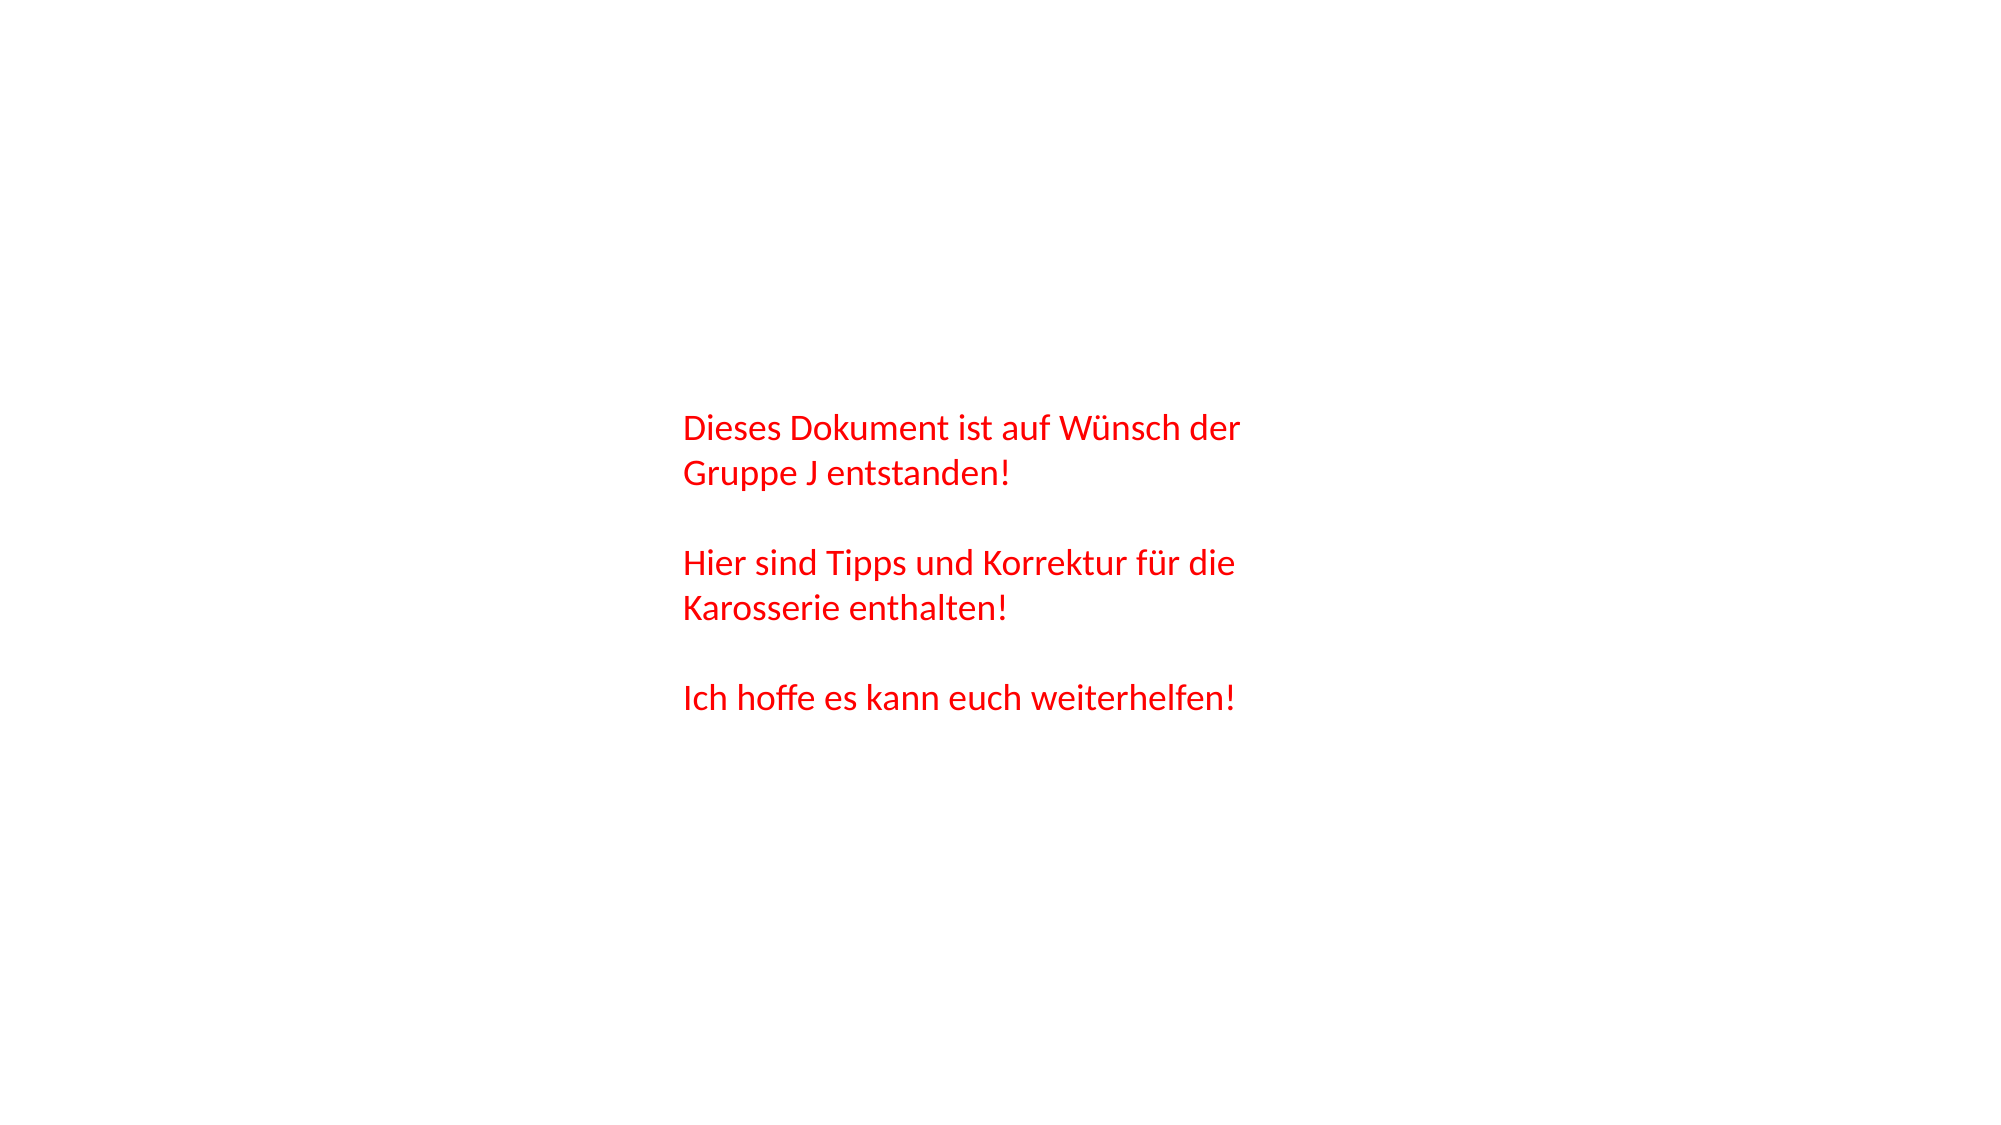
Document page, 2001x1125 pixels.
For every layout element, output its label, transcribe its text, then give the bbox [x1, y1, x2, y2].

text_box Dieses Dokument ist auf Wünsch der Gruppe J entstanden! Hier sind Tipps und Korrektur für die Karosserie enthalten! Ich hoffe es kann euch weiterhelfen! [668, 395, 1332, 726]
